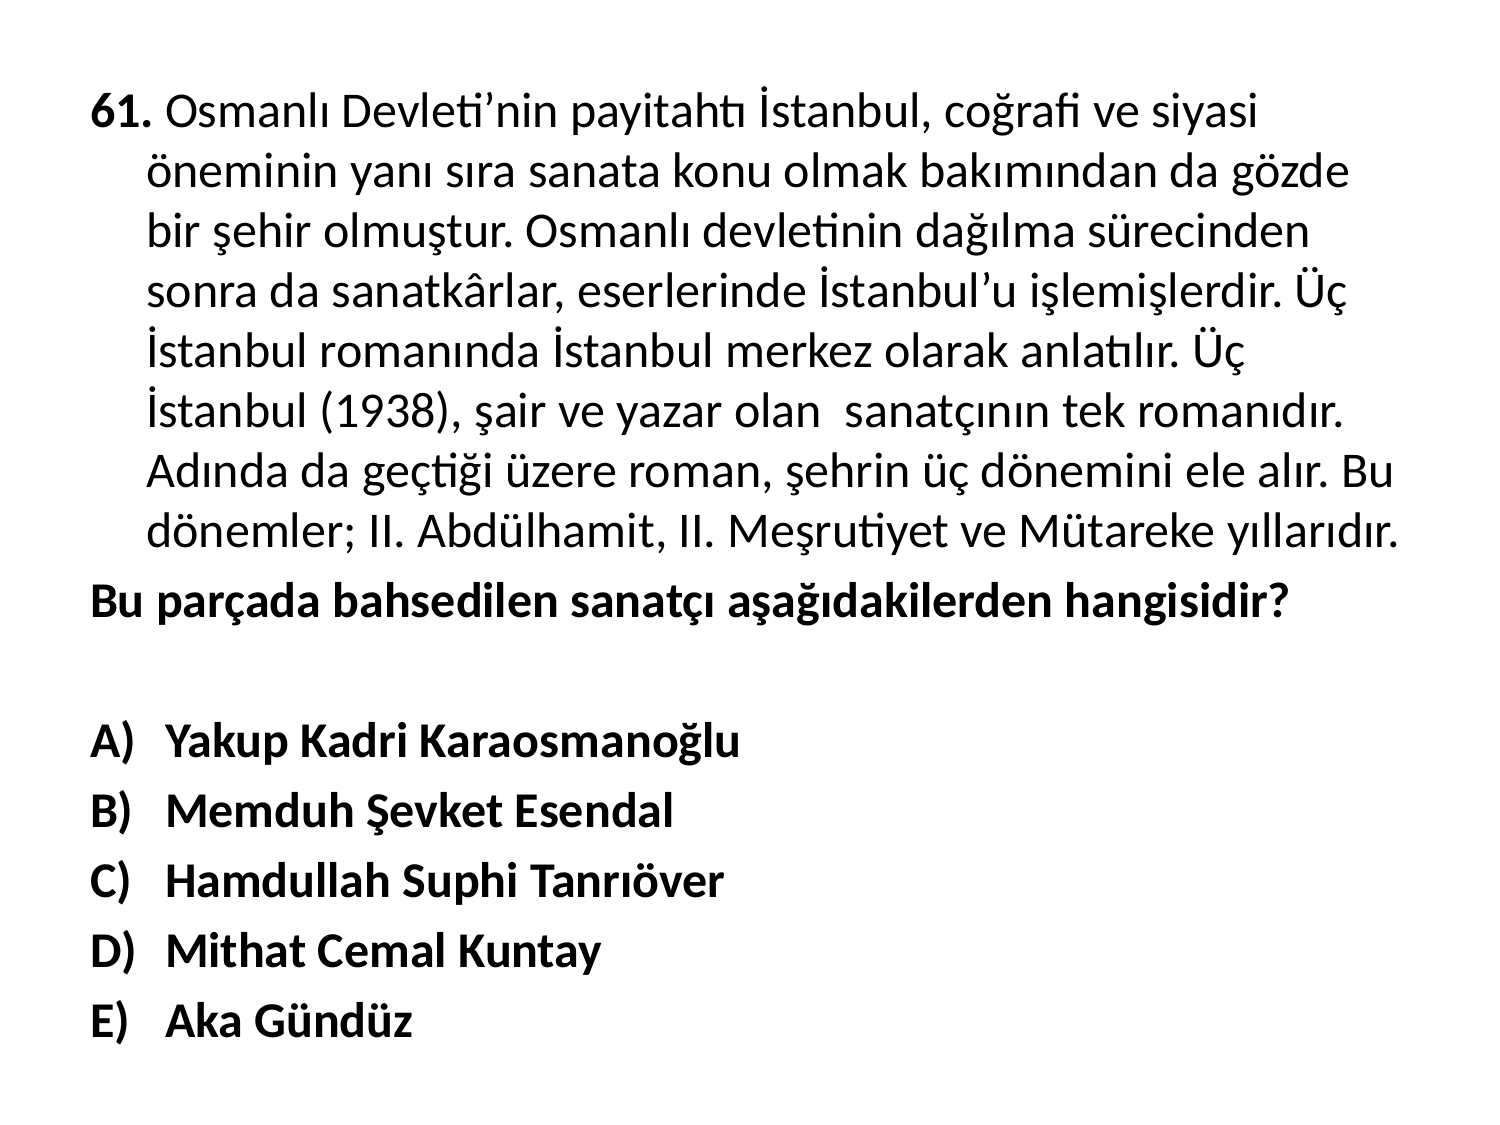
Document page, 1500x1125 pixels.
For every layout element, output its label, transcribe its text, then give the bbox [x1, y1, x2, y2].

list 61. Osmanlı Devleti’nin payitahtı İstanbul, coğrafi ve siyasi öneminin yanı sıra sanata konu olmak bakımından da gözde bir şehir olmuştur. Osmanlı devletinin dağılma sürecinden sonra da sanatkârlar, eserlerinde İstanbul’u işlemişlerdir. Üç İstanbul romanında İstanbul merkez olarak anlatılır. Üç İstanbul (1938), şair ve yazar olan sanatçının tek romanıdır. Adında da geçtiği üzere roman, şehrin üç dönemini ele alır. Bu dönemler; II. Abdülhamit, II. Meşrutiyet ve Mütareke yıllarıdır. Bu parçada bahsedilen sanatçı aşağıdakilerden hangisidir? Yakup Kadri Karaosmanoğlu Memduh Şevket Esendal Hamdullah Suphi Tanrıöver Mithat Cemal Kuntay Aka Gündüz [75, 70, 1425, 1079]
